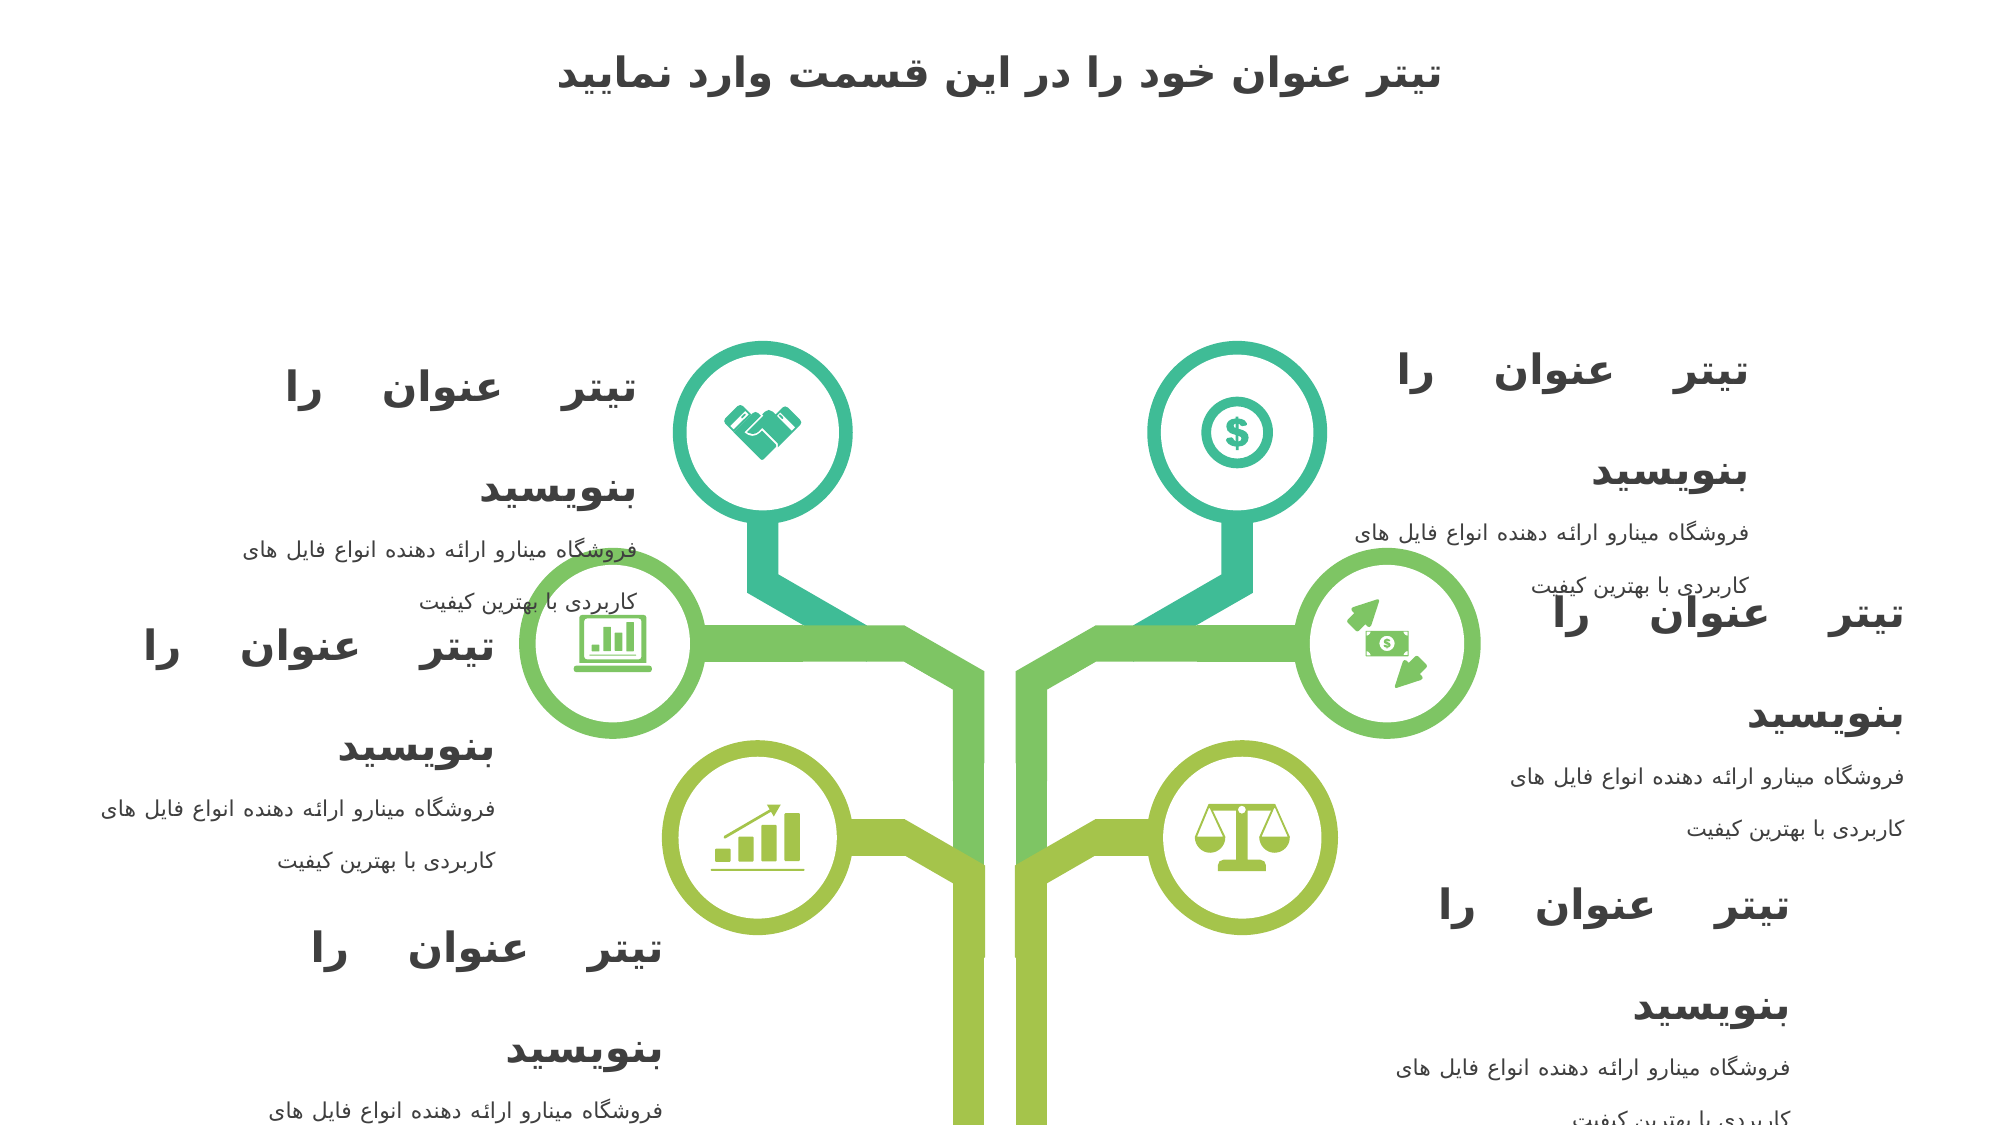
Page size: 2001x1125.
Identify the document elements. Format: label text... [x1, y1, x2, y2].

text_box تیتر عنوان را بنویسید فروشگاه مینارو ارائه دهنده انواع فایل های کاربردی با بهترین کیفیت [226, 302, 653, 622]
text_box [1133, 340, 1328, 547]
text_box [661, 740, 986, 1125]
text_box تیتر عنوان را بنویسید فروشگاه مینارو ارائه دهنده انواع فایل های کاربردی با بهترین کیفیت [1493, 528, 1920, 849]
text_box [1201, 396, 1273, 469]
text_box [710, 804, 805, 871]
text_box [672, 340, 867, 547]
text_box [1014, 740, 1338, 1125]
text_box تیتر عنوان را بنویسید فروشگاه مینارو ارائه دهنده انواع فایل های کاربردی با بهترین کیفیت [1481, 819, 1806, 1125]
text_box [573, 614, 652, 673]
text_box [1015, 547, 1481, 1125]
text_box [724, 405, 802, 460]
text_box تیتر عنوان را بنویسید فروشگاه مینارو ارائه دهنده انواع فایل های کاربردی با بهترین کیفیت [252, 863, 519, 1125]
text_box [1347, 599, 1427, 688]
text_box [519, 547, 985, 1125]
text_box تیتر عنوان را بنویسید فروشگاه مینارو ارائه دهنده انواع فایل های کاربردی با بهترین کیفیت [1338, 285, 1765, 605]
text_box تیتر عنوان را بنویسید فروشگاه مینارو ارائه دهنده انواع فایل های کاربردی با بهترین کیفیت [84, 561, 511, 881]
text_box تیتر عنوان خود را در این قسمت وارد نمایید [0, 13, 2000, 104]
